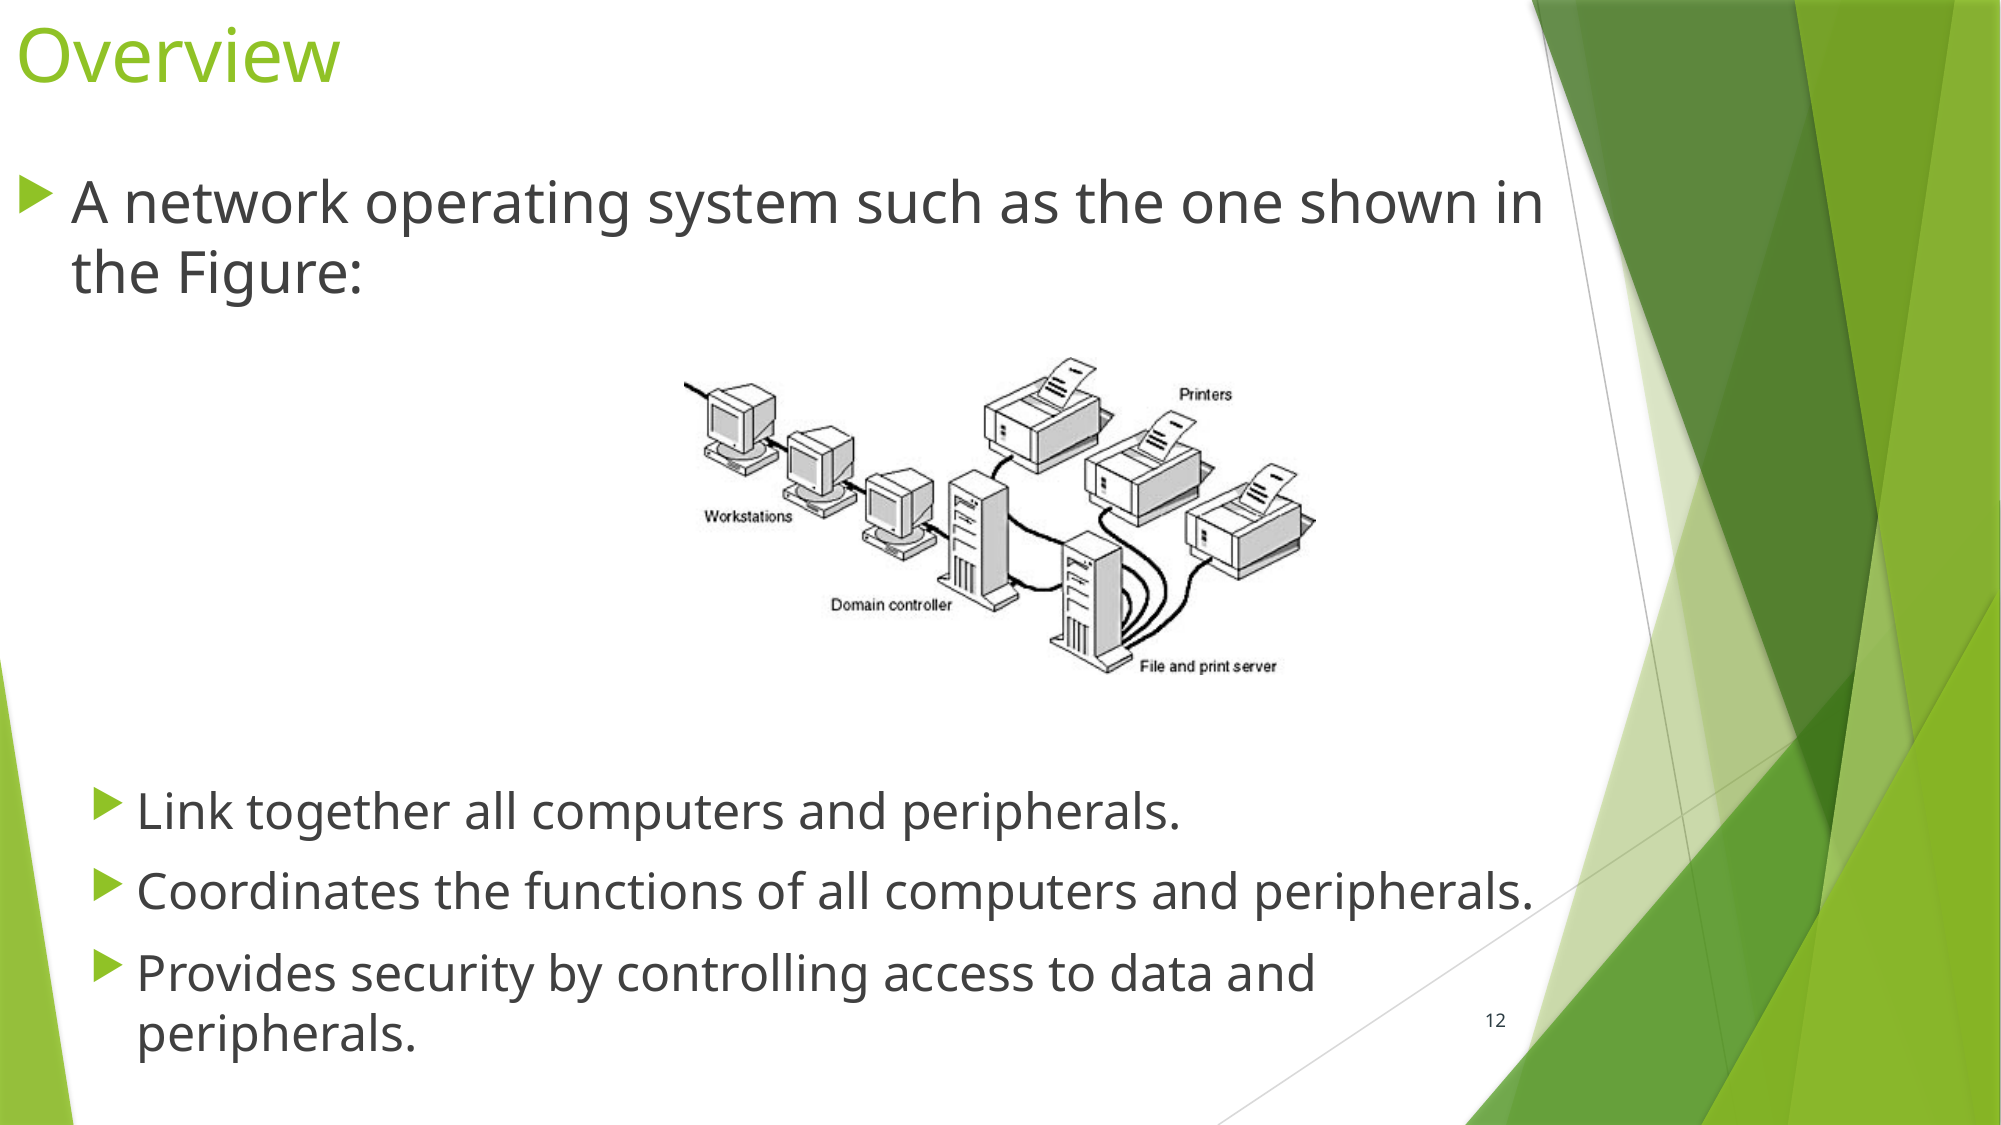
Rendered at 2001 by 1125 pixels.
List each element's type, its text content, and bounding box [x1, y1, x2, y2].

title Overview [0, 0, 1411, 158]
slide_number 12 [1409, 991, 1522, 1051]
list A network operating system such as the one shown in the Figure: Link together all computers and peripherals. Coordinates the functions of all computers and peripherals. Provides security by controlling access to data and peripherals. [0, 158, 1613, 968]
picture [683, 357, 1317, 676]
